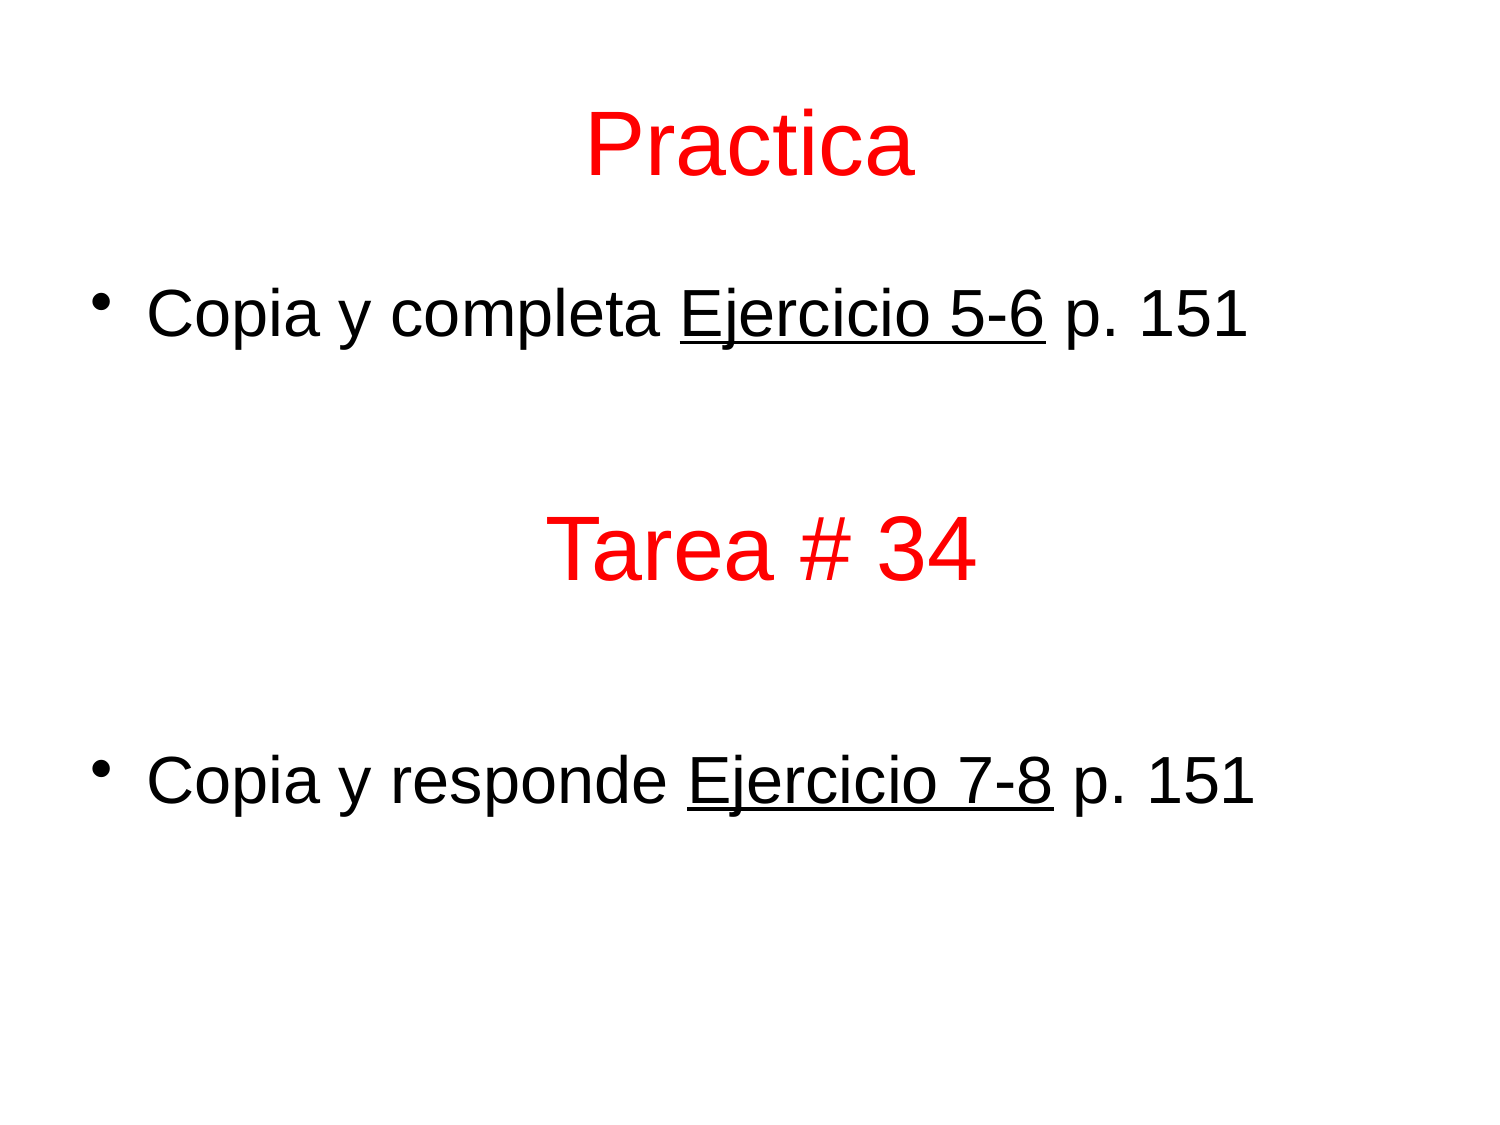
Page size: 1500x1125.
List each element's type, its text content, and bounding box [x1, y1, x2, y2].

list Copia y completa Ejercicio 5-6 p. 151 Copia y responde Ejercicio 7-8 p. 151 [75, 262, 1425, 1005]
text_box Tarea # 34 [87, 450, 1438, 638]
title Practica [75, 45, 1425, 233]
